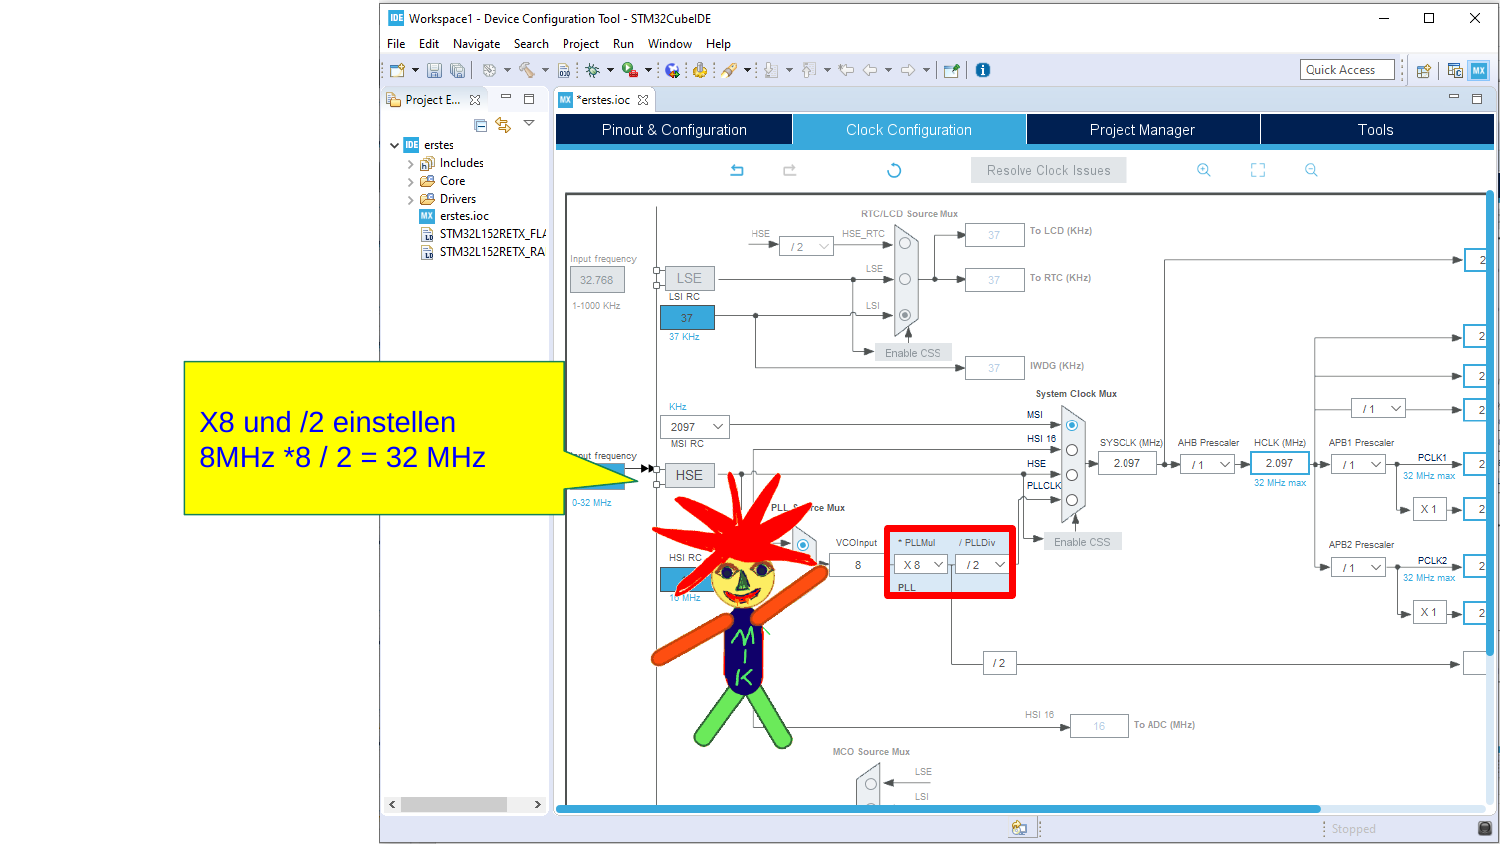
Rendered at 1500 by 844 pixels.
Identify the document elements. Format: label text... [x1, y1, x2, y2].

text_box X8 und /2 einstellen 8MHz *8 / 2 = 32 MHz [184, 361, 374, 515]
picture [379, 0, 1500, 844]
